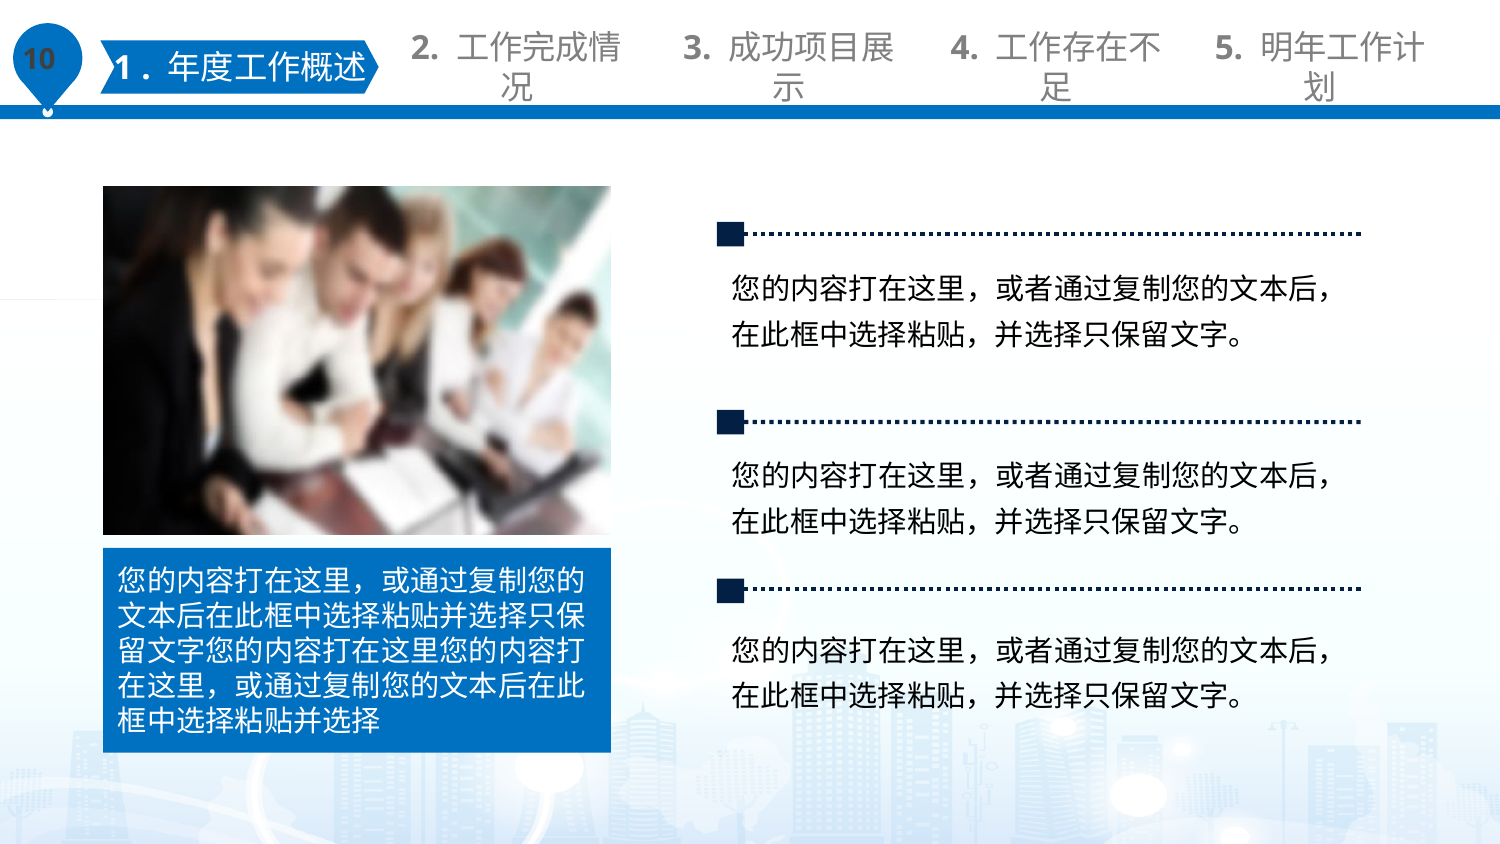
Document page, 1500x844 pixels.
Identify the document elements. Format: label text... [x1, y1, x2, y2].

text_box 您的内容打在这里，或者通过复制您的文本后，在此框中选择粘贴，并选择只保留文字。 [716, 442, 1363, 546]
text_box 3. 成功项目展示 [673, 26, 905, 107]
text_box 1 . 年度工作概述 [100, 46, 380, 87]
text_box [716, 221, 1363, 247]
text_box [98, 87, 371, 96]
text_box [0, 120, 1500, 844]
text_box 2. 工作完成情况 [401, 26, 632, 107]
text_box 5. 明年工作计划 [1205, 26, 1436, 107]
text_box [98, 38, 370, 46]
text_box 您的内容打在这里，或者通过复制您的文本后，在此框中选择粘贴，并选择只保留文字。 [716, 613, 1363, 720]
text_box 4. 工作存在不足 [941, 26, 1172, 107]
picture [0, 0, 1500, 105]
text_box 您的内容打在这里，或者通过复制您的文本后，在此框中选择粘贴，并选择只保留文字。 [716, 254, 1363, 359]
picture [102, 186, 612, 535]
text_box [716, 409, 1363, 435]
text_box 您的内容打在这里，或通过复制您的文本后在此框中选择粘贴并选择只保留文字您的内容打在这里您的内容打在这里，或通过复制您的文本后在此框中选择粘贴并选择 [101, 546, 613, 755]
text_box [716, 578, 1363, 604]
